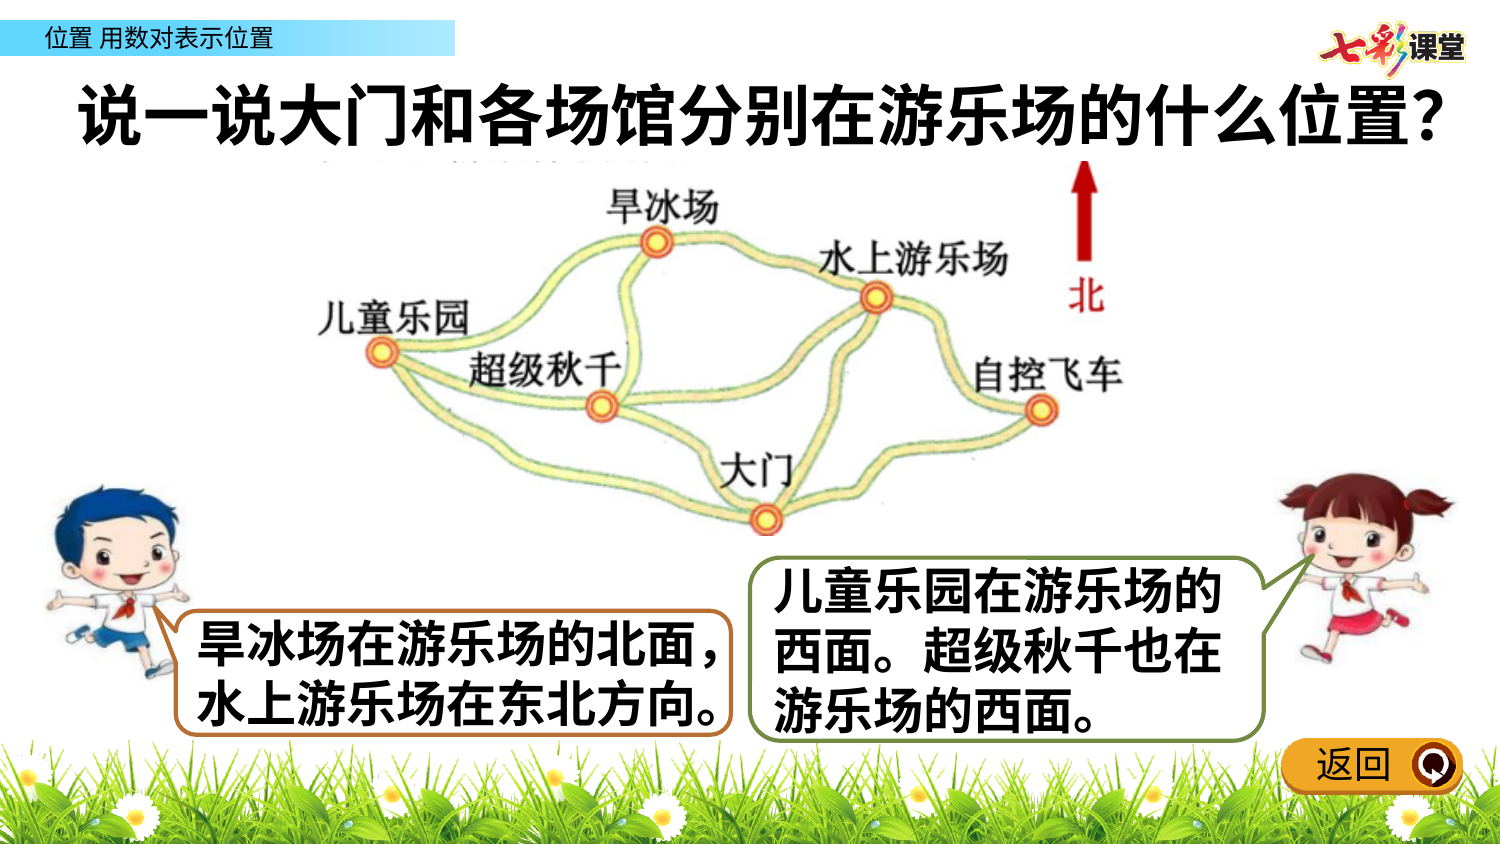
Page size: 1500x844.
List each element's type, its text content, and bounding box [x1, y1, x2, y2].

text_box 旱冰场在游乐场的北面，水上游乐场在东北方向。 [173, 608, 734, 737]
picture [1316, 20, 1468, 66]
picture [1273, 468, 1459, 668]
text_box 说一说大门和各场馆分别在游乐场的什么位置？ [62, 66, 1494, 161]
picture [0, 740, 1500, 844]
text_box 儿童乐园在游乐场的西面。超级秋千也在游乐场的西面。 [747, 555, 1268, 743]
picture [316, 161, 1140, 537]
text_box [1281, 733, 1464, 795]
picture [41, 483, 194, 682]
